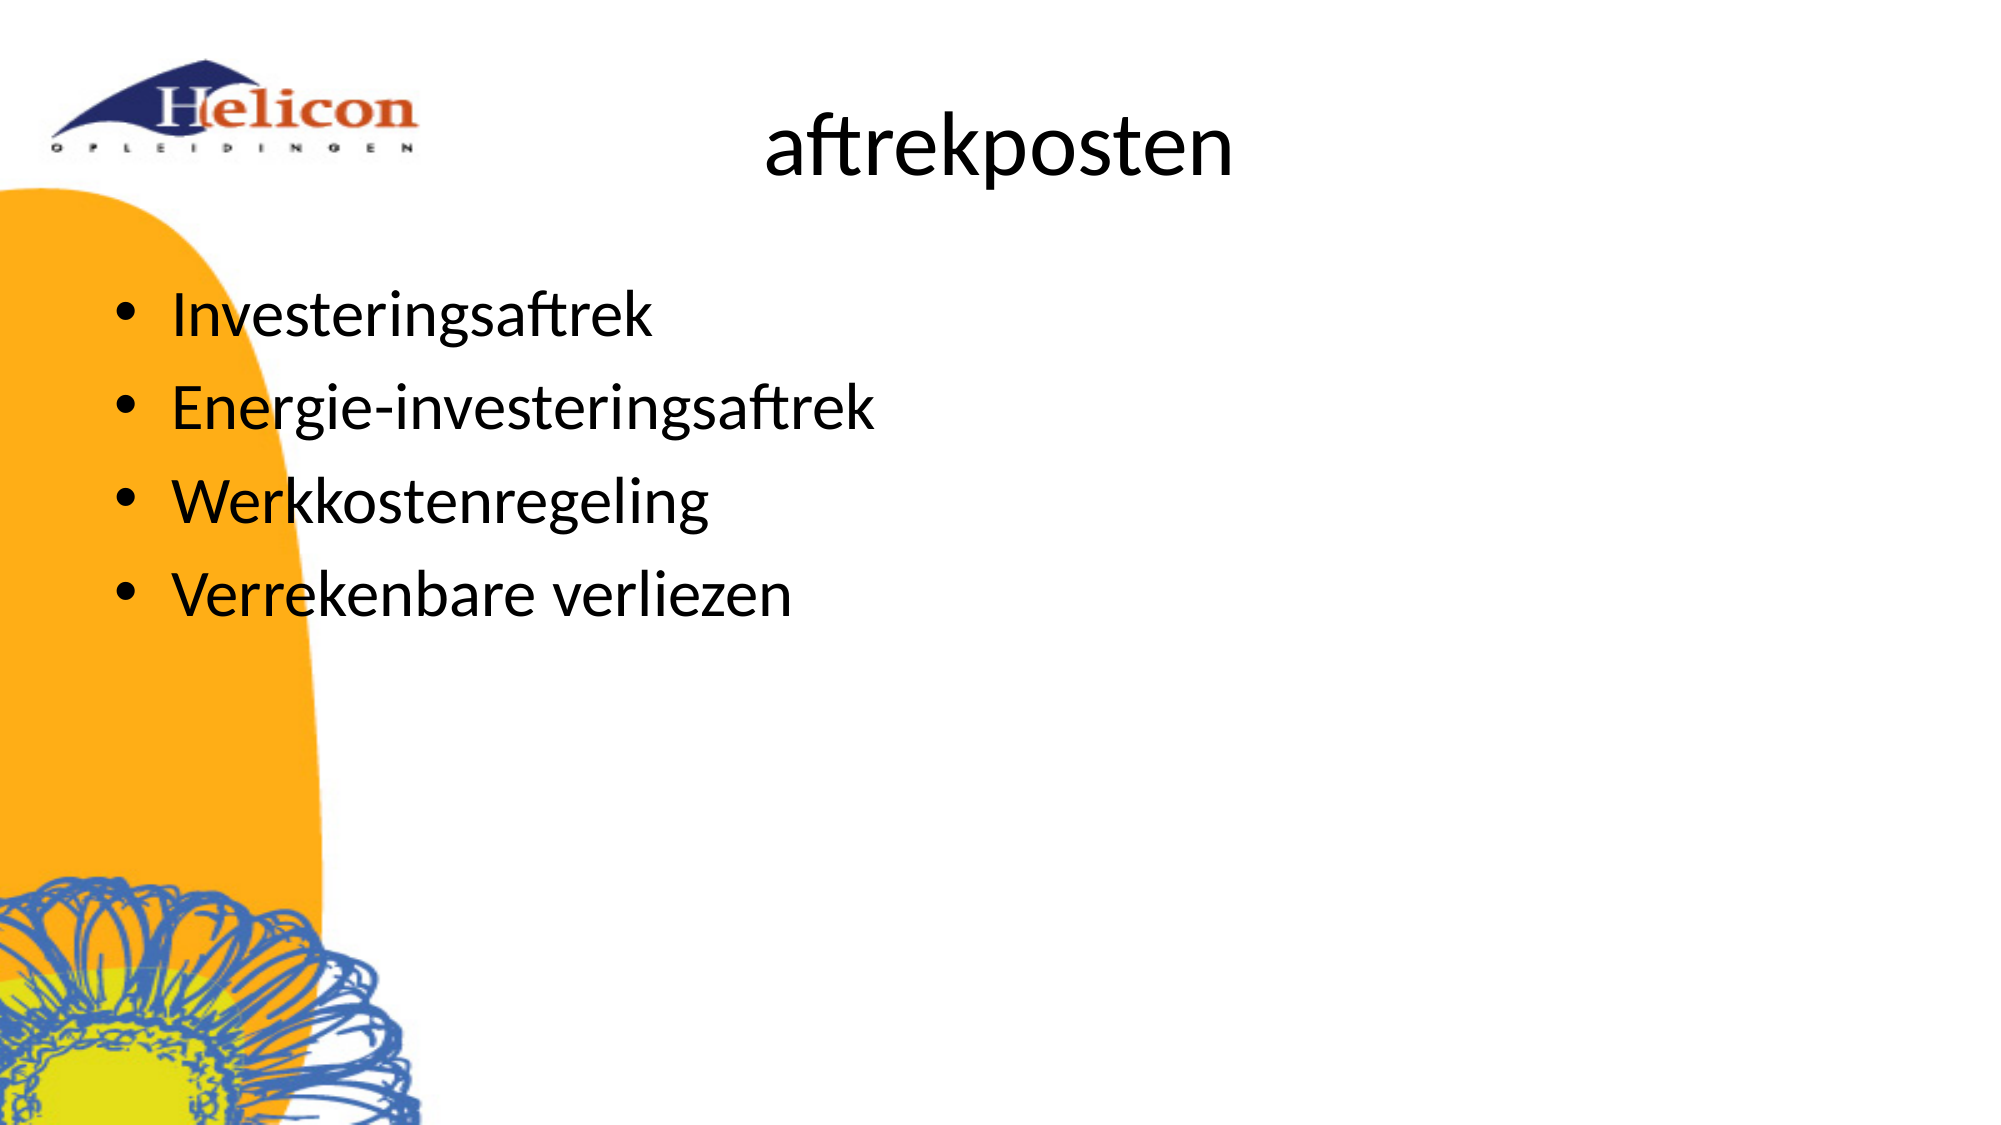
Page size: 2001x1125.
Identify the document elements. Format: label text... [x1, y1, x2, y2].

list Investeringsaftrek Energie-investeringsaftrek Werkkostenregeling Verrekenbare verliezen [99, 262, 1900, 1005]
picture [0, 0, 2001, 1125]
title aftrekposten [99, 45, 1900, 233]
